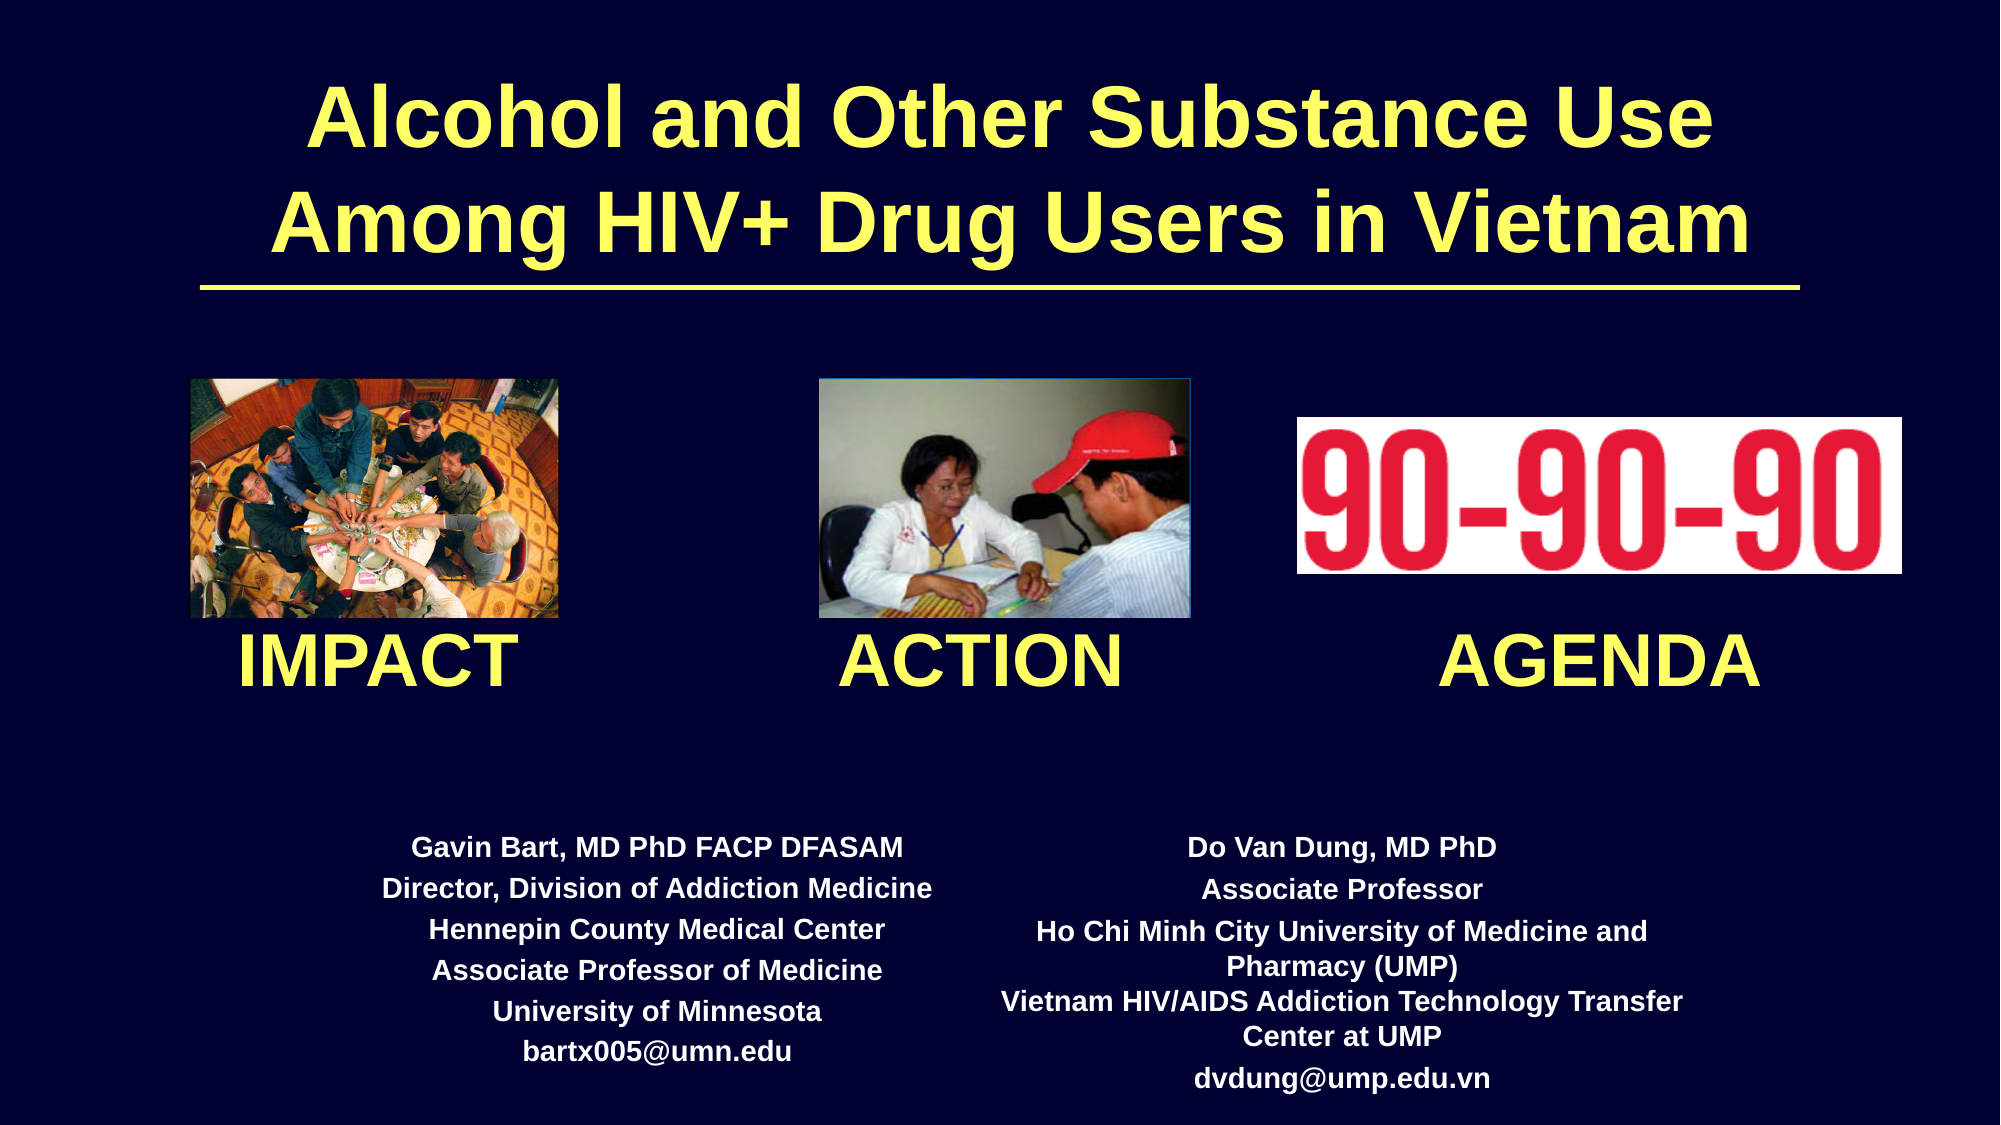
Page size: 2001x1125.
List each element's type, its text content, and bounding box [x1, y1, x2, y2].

picture [1297, 417, 1903, 574]
picture [188, 378, 560, 618]
title Alcohol and Other Substance Use Among HIV+ Drug Users in Vietnam [160, 43, 1862, 286]
picture [819, 378, 1191, 618]
subtitle Gavin Bart, MD PhD FACP DFASAM Director, Division of Addiction Medicine Hennepin County Medical Center Associate Professor of Medicine University of Minnesota bartx005@umn.edu Do Van Dung, MD PhD Associate Professor Ho Chi Minh City University of Medicine and Pharmacy (UMP) Vietnam HIV/AIDS Addiction Technology Transfer Center at UMP dvdung@ump.edu.vn [299, 820, 1701, 1109]
text_box IMPACT ACTION AGENDA [190, 604, 1810, 709]
